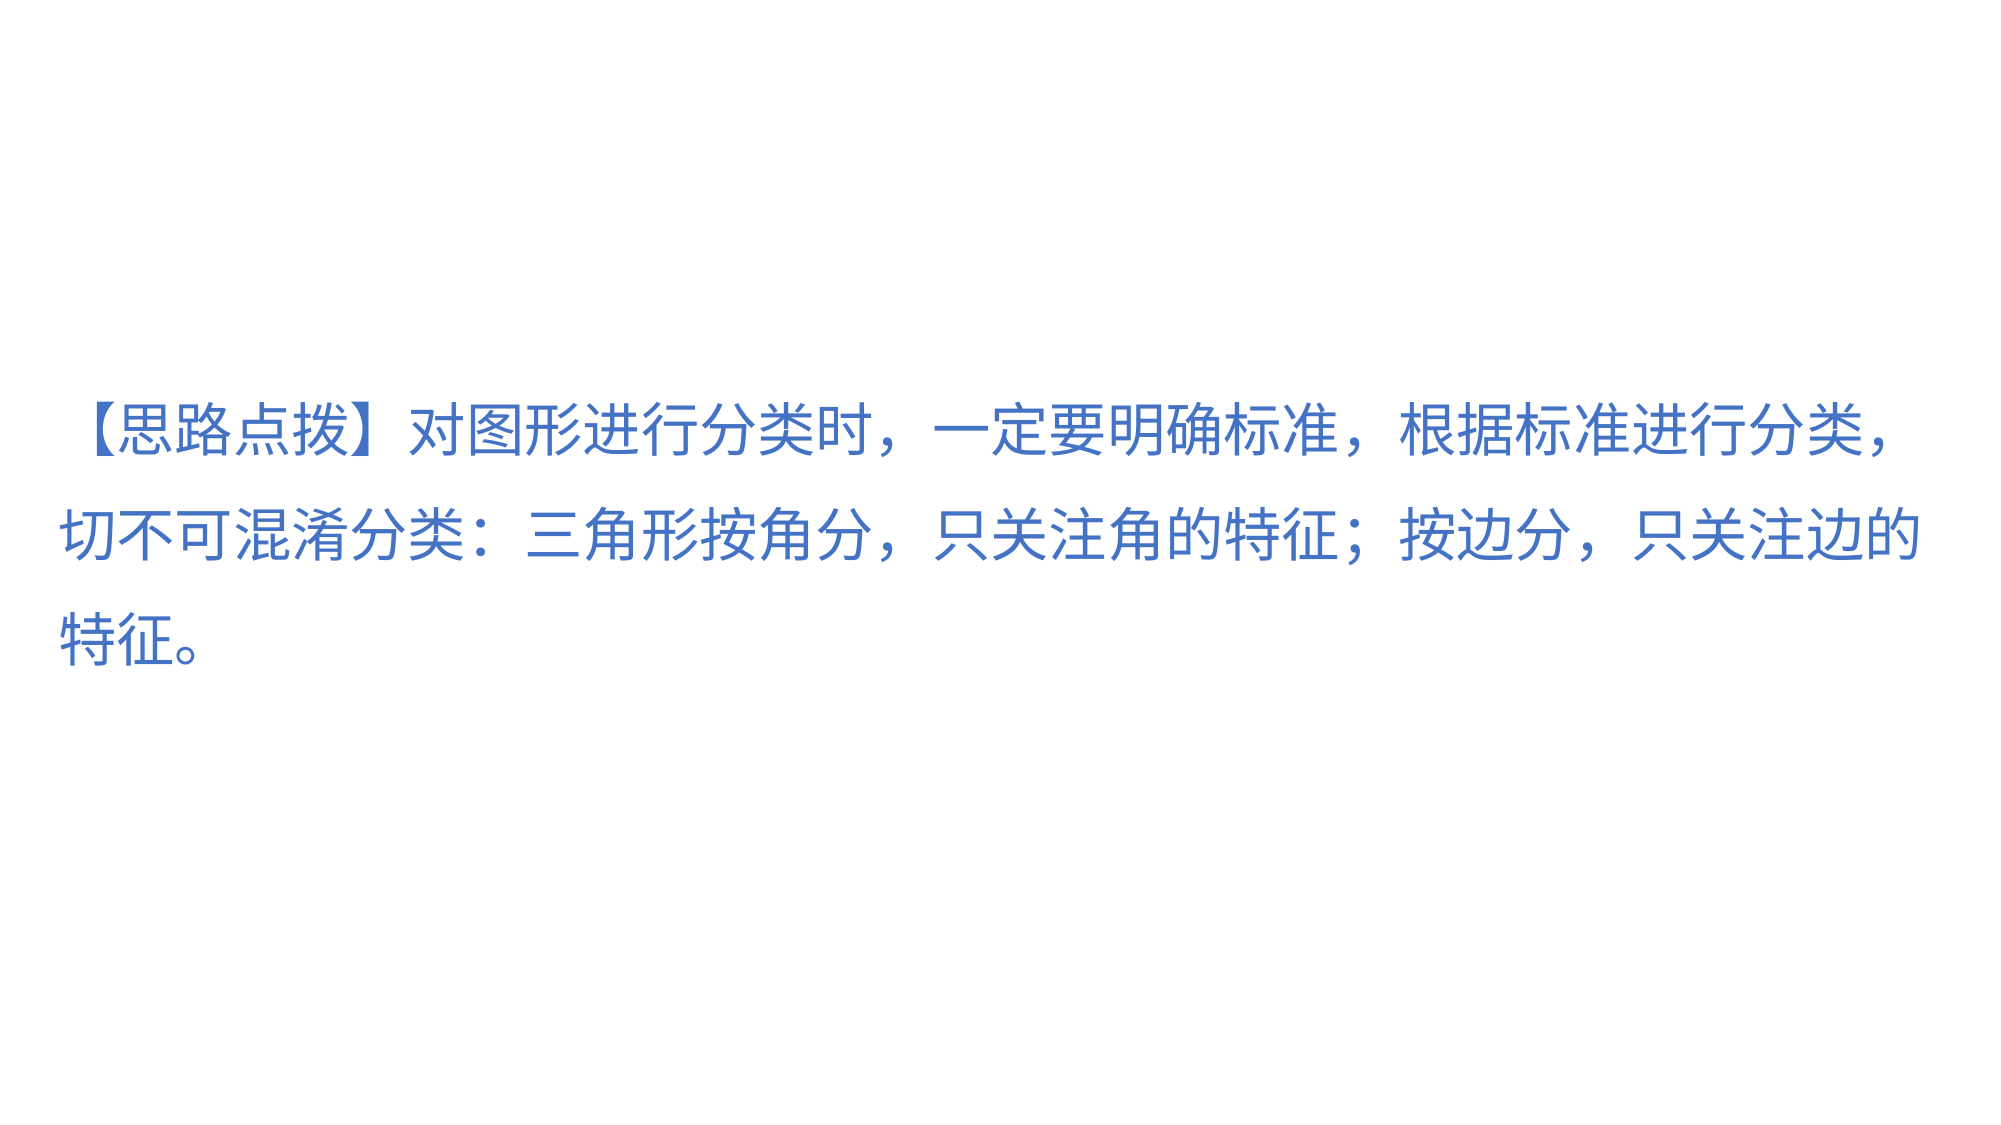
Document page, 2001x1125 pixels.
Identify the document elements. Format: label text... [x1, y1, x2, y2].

text_box 【思路点拨】对图形进行分类时，一定要明确标准，根据标准进行分类，切不可混淆分类：三角形按角分，只关注角的特征；按边分，只关注边的特征。 [58, 358, 1943, 662]
